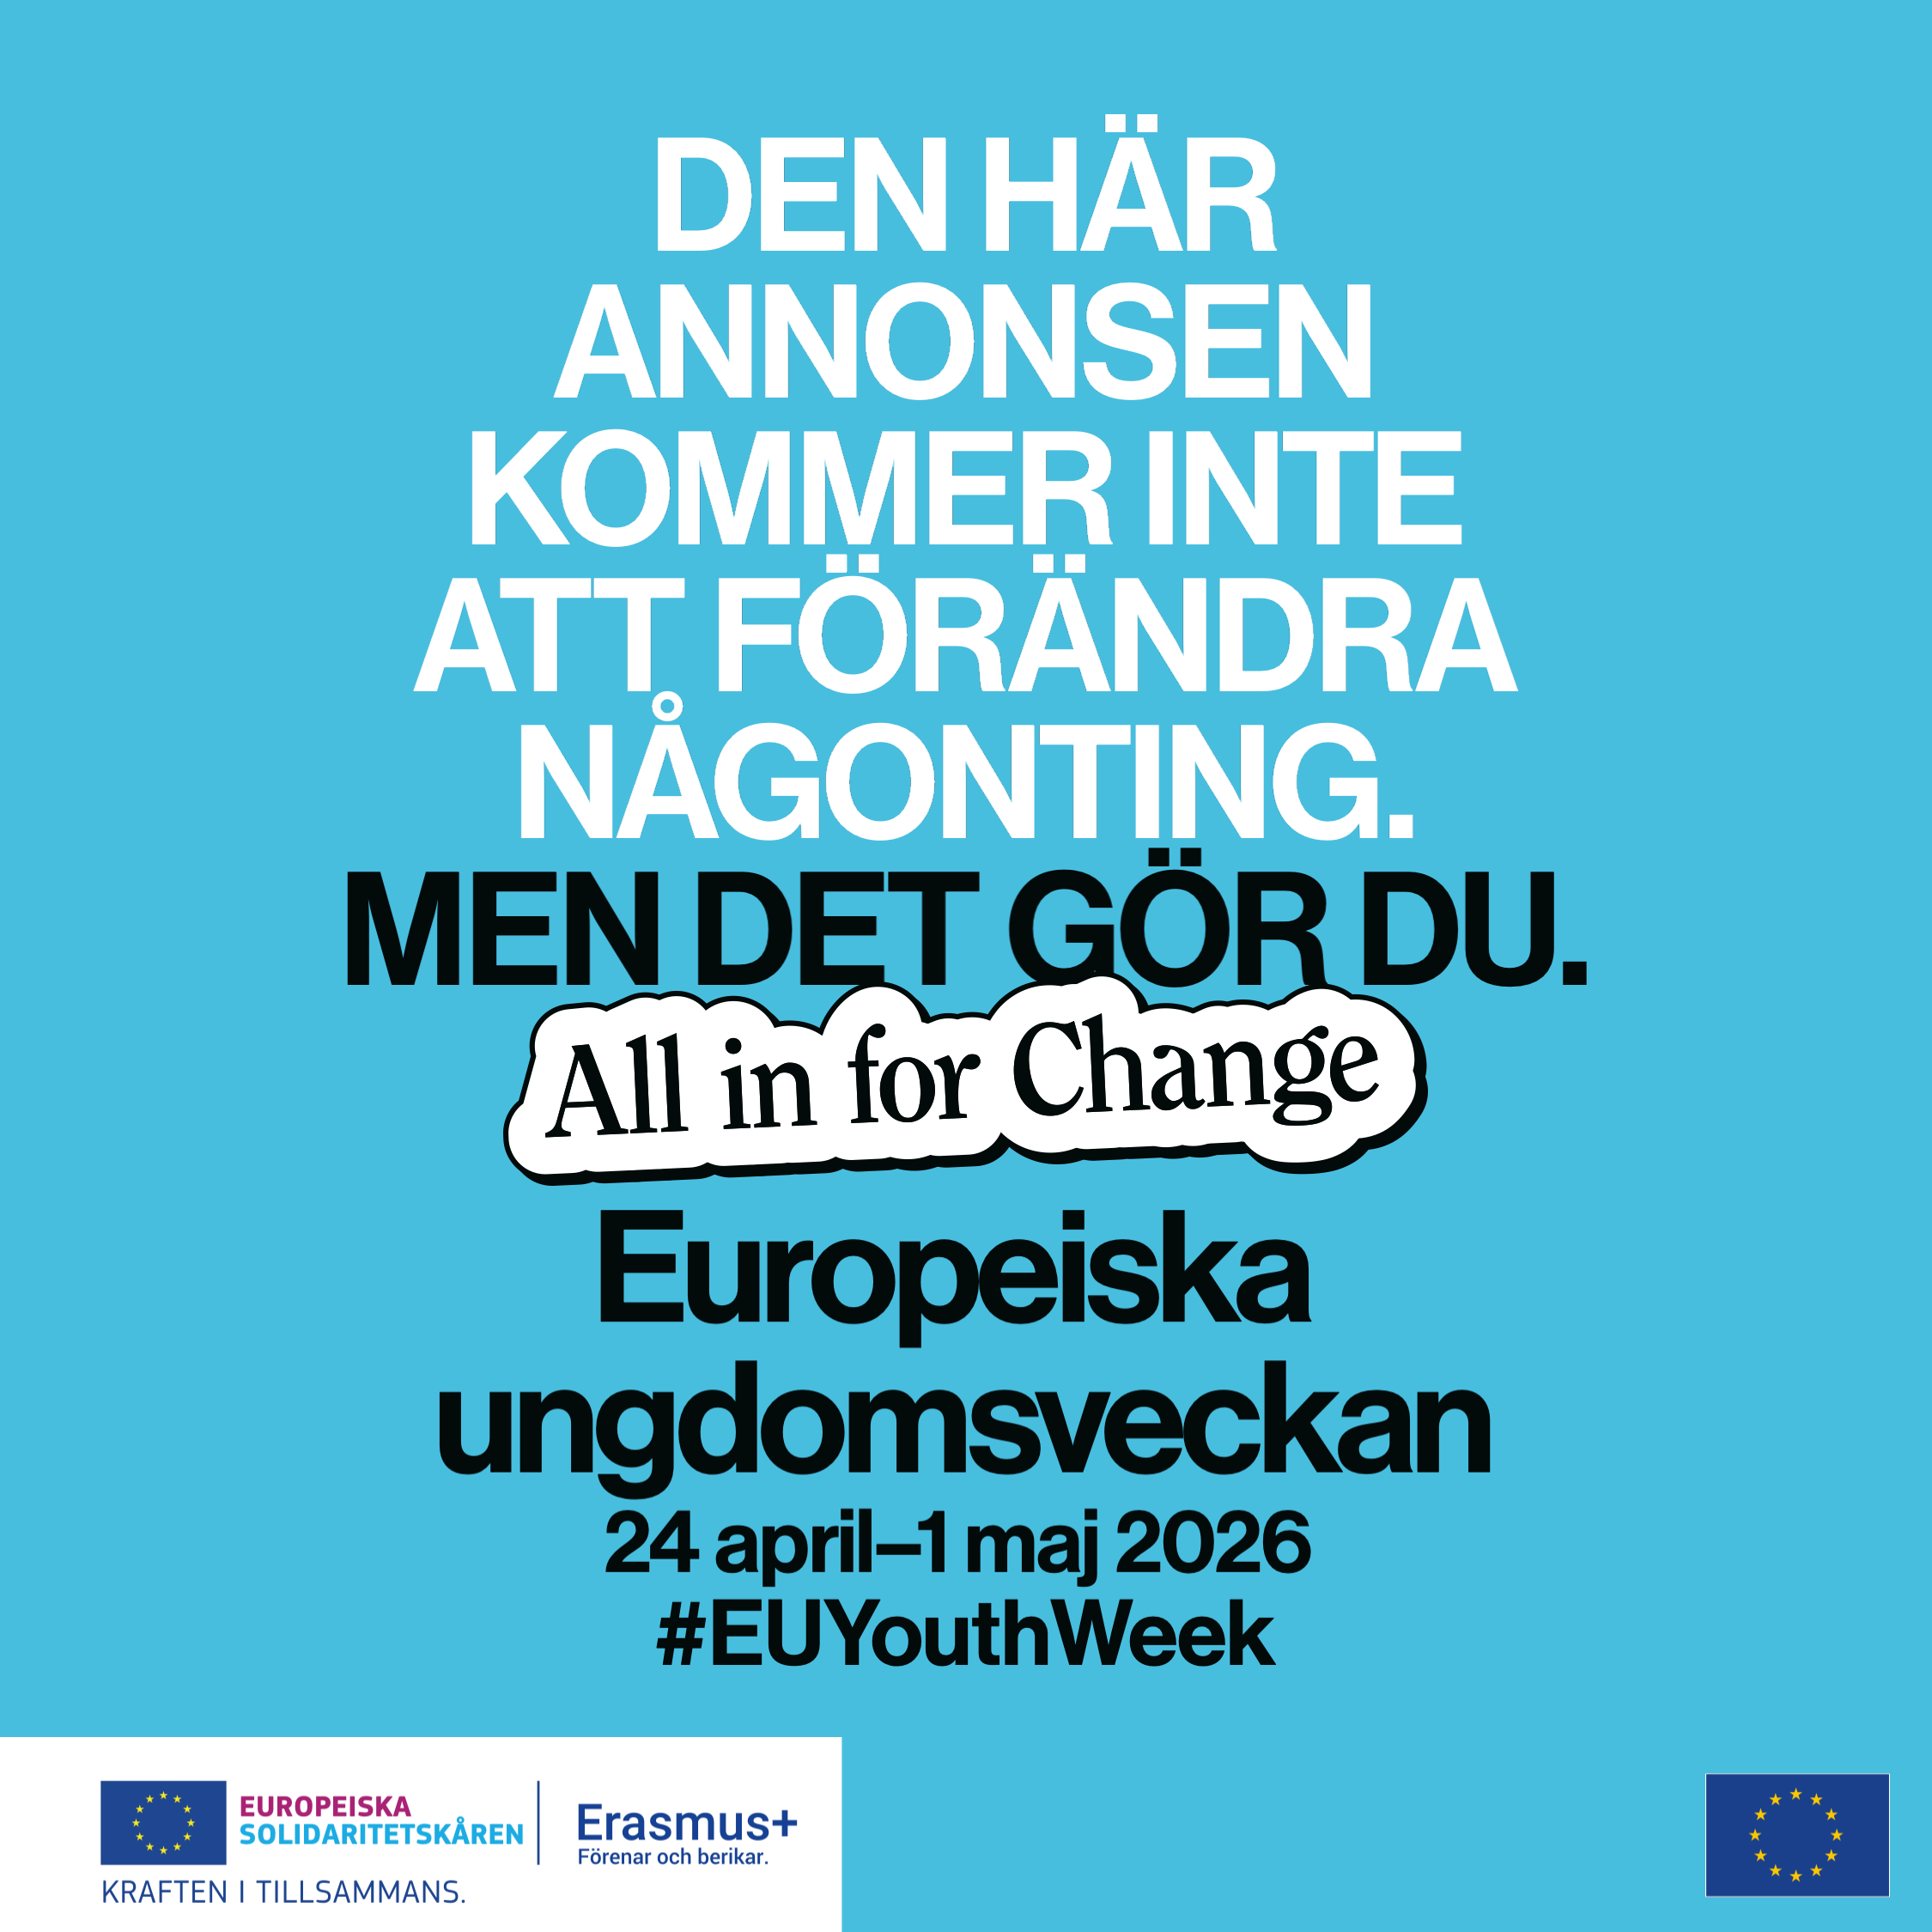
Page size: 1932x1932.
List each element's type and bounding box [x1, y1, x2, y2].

picture [301, 113, 1631, 1688]
picture [0, 1737, 1891, 1932]
